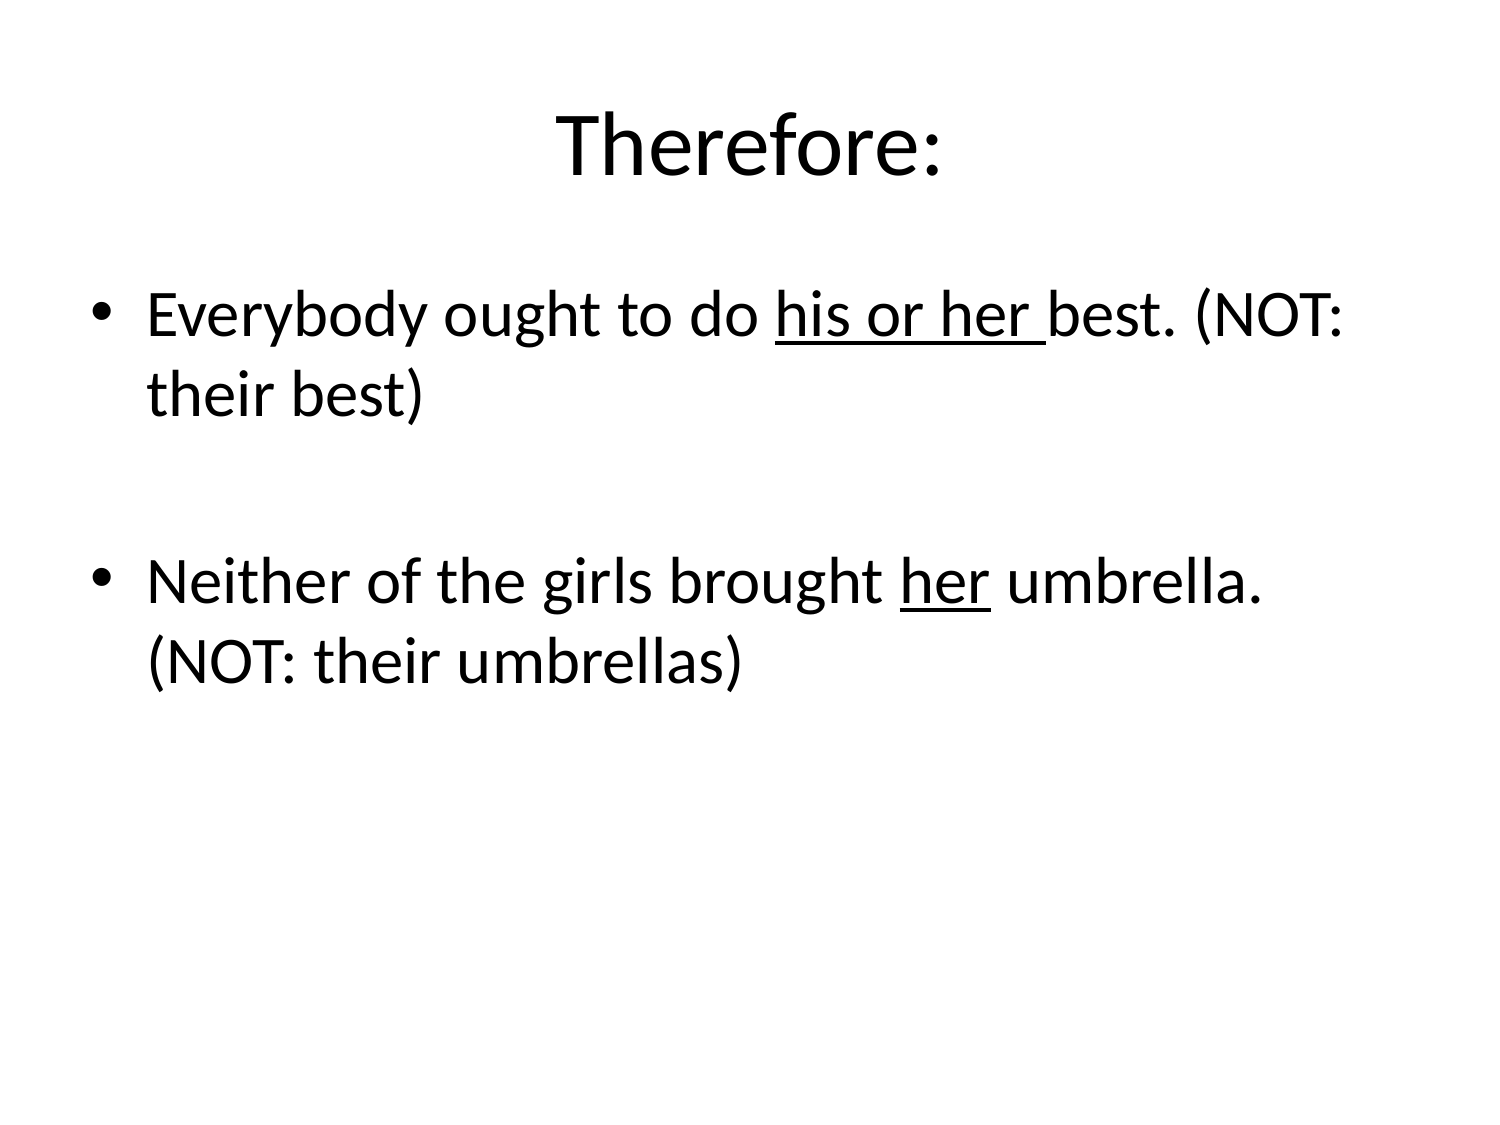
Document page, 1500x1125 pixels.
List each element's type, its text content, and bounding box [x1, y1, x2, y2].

list Everybody ought to do his or her best. (NOT: their best) Neither of the girls brought her umbrella. (NOT: their umbrellas) [75, 262, 1425, 1005]
title Therefore: [75, 45, 1425, 233]
